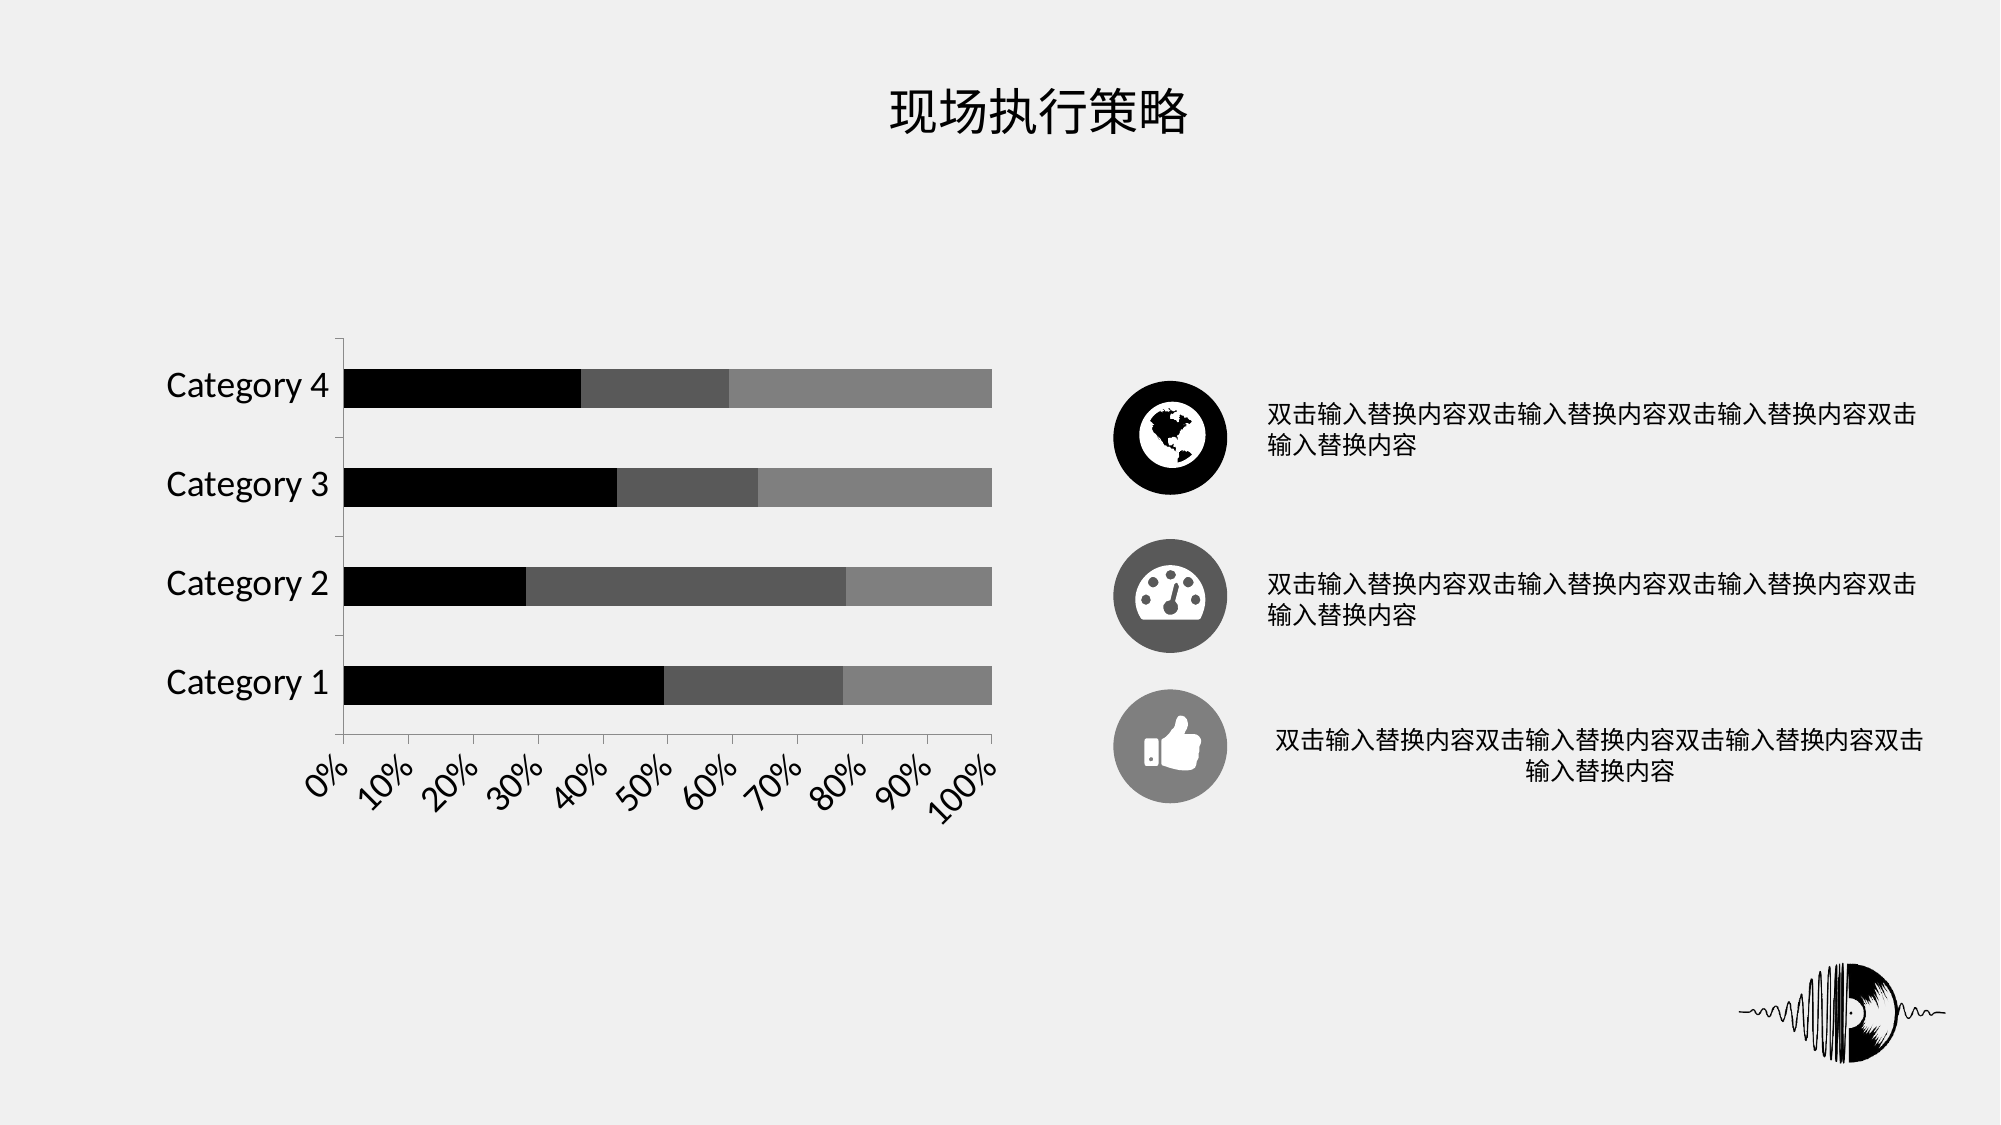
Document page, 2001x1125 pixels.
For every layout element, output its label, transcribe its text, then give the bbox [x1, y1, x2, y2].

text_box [1113, 689, 1943, 826]
chart [149, 328, 1023, 846]
picture [1722, 859, 1963, 1125]
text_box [1113, 539, 1943, 670]
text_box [1113, 380, 1943, 500]
text_box 现场执行策略 [873, 72, 1204, 148]
